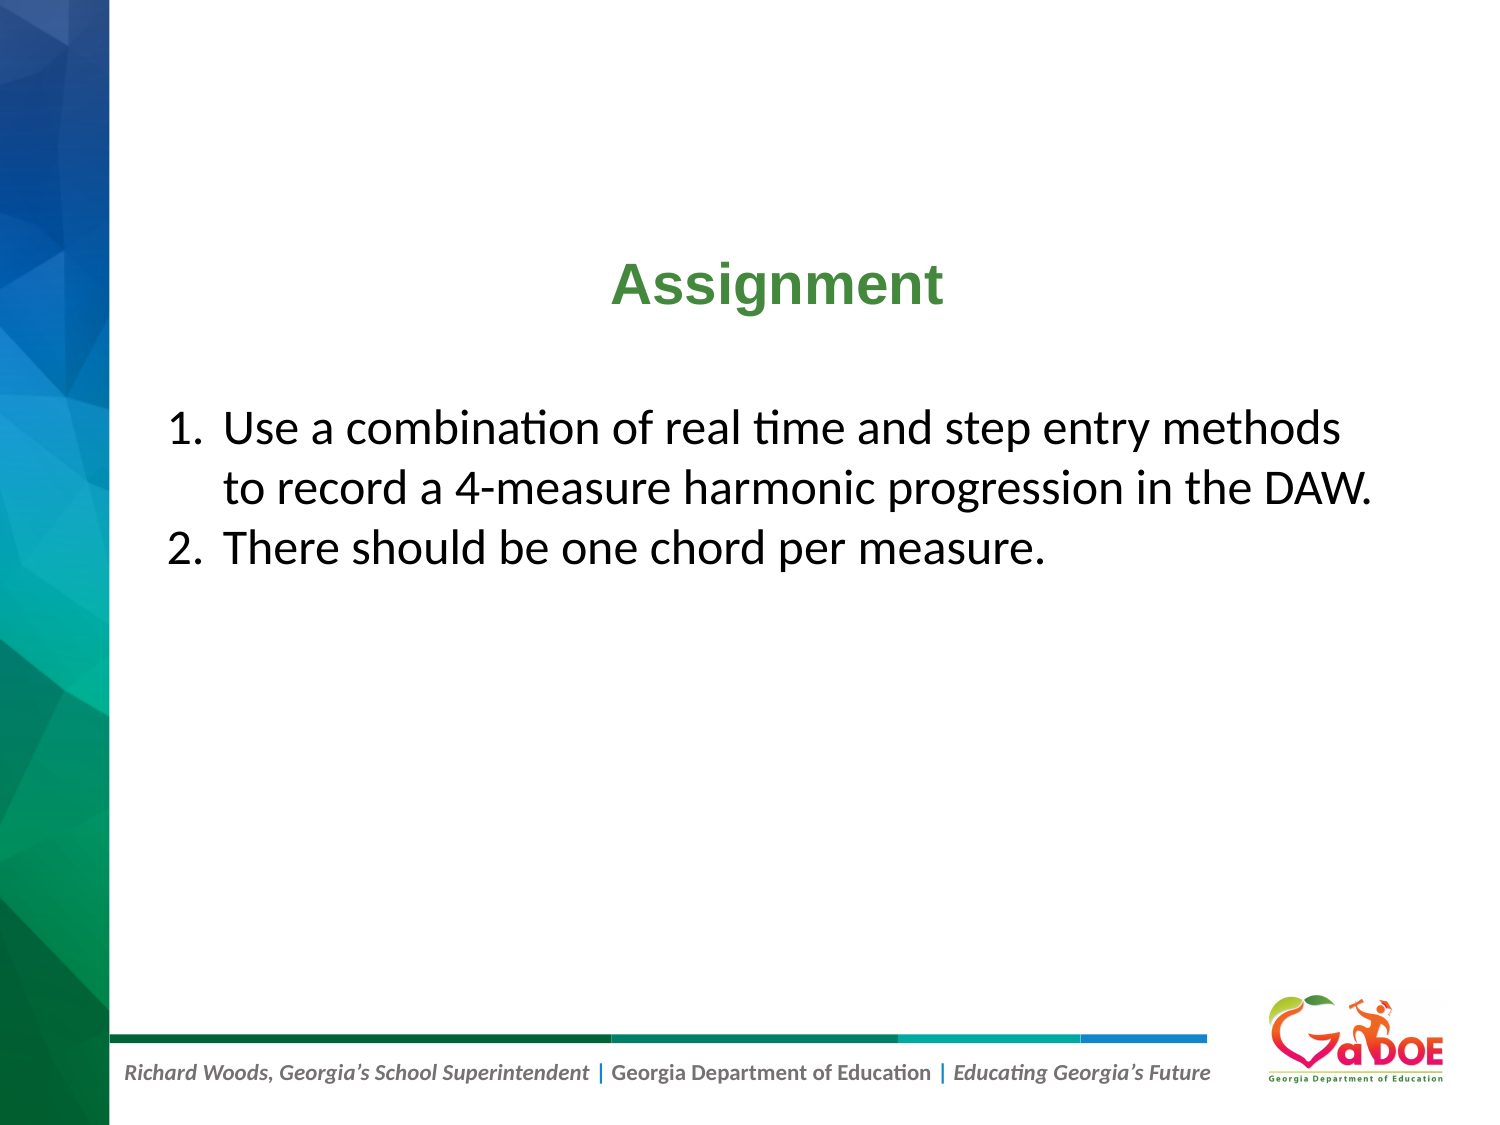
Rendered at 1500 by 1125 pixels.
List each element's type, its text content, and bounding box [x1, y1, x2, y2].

picture [0, 0, 110, 1125]
title Assignment [393, 218, 1162, 353]
picture [1263, 987, 1447, 1089]
text_box Use a combination of real time and step entry methods to record a 4-measure harmonic progression in the DAW. There should be one chord per measure. [151, 387, 1403, 583]
